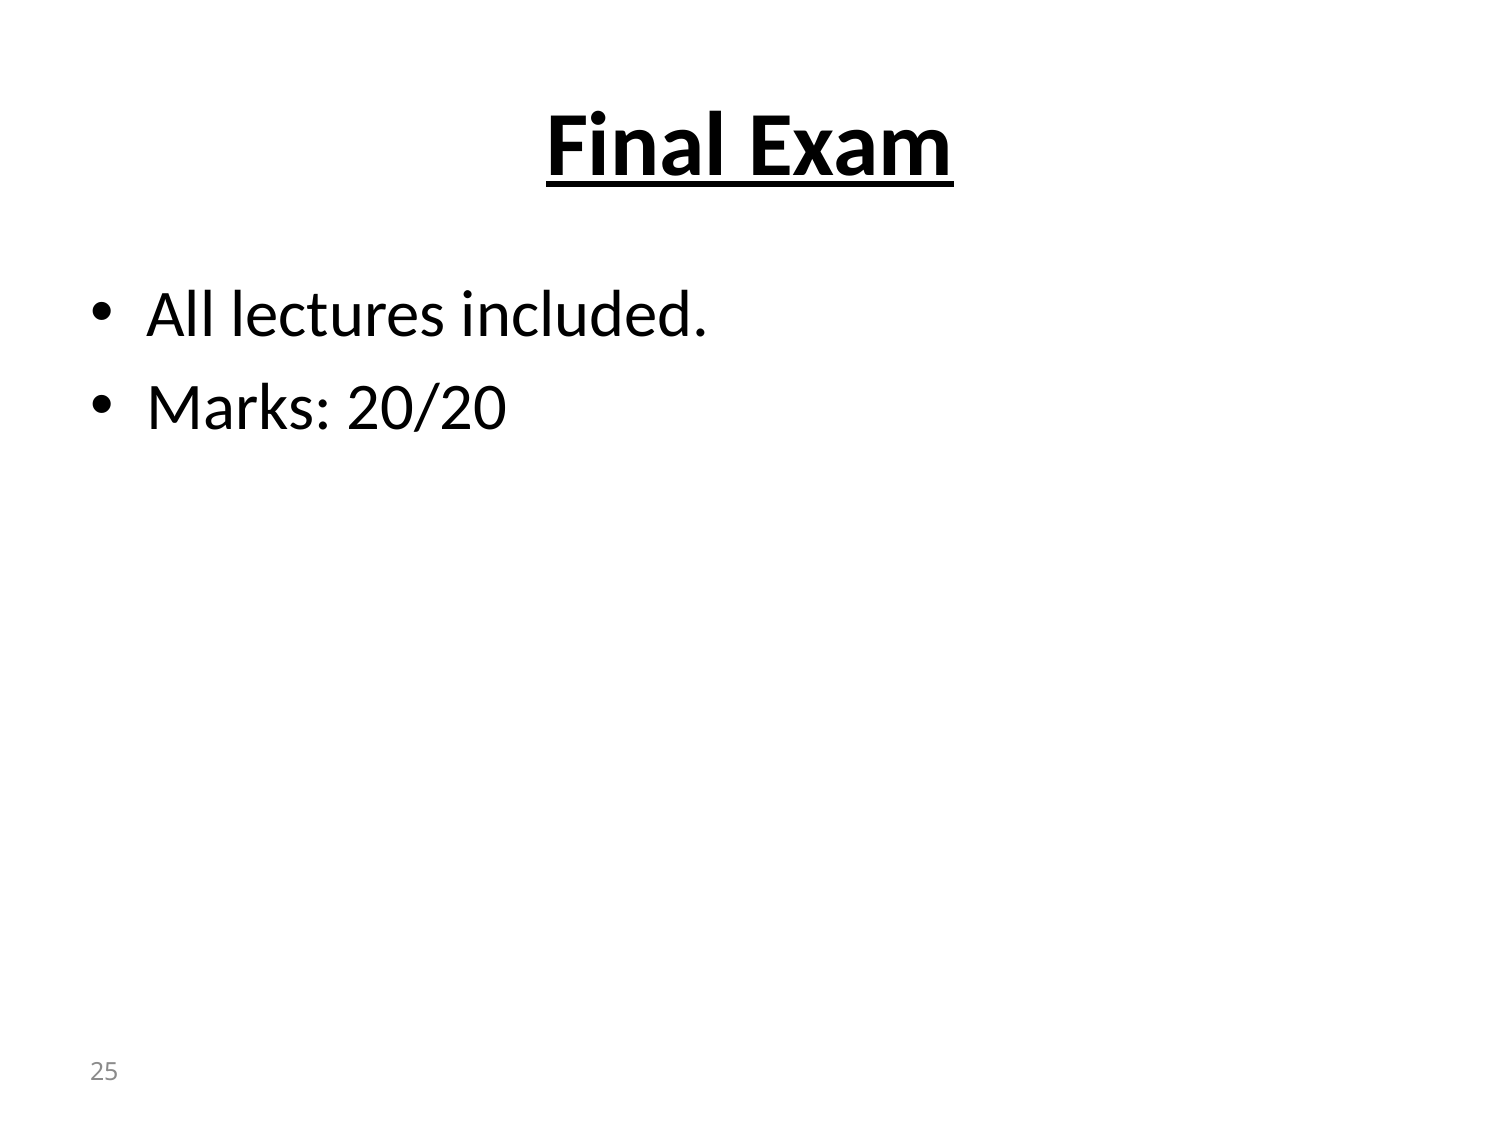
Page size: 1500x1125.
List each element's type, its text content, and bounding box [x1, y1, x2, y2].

list All lectures included. Marks: 20/20 [75, 262, 1425, 1005]
slide_number 25 [75, 1042, 425, 1103]
title Final Exam [75, 45, 1425, 233]
